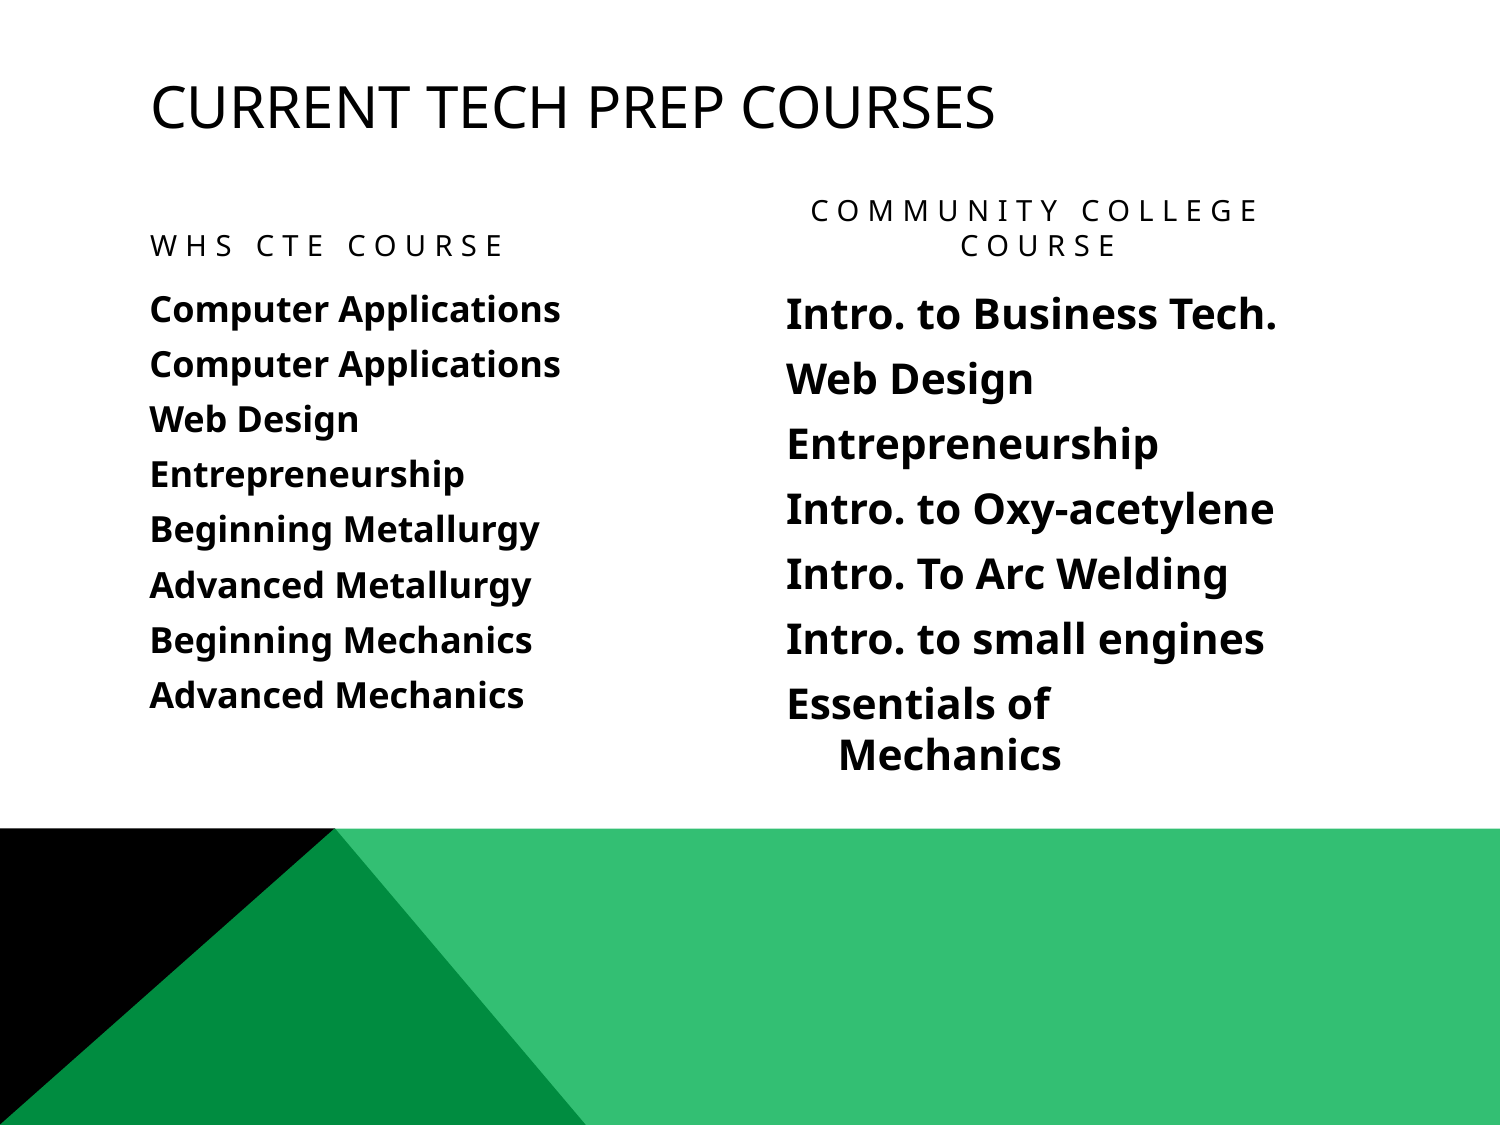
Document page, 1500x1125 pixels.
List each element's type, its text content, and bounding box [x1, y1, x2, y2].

title Current Tech Prep Courses [135, 60, 1369, 150]
list Intro. to Business Tech. Web Design Entrepreneurship Intro. to Oxy-acetylene Intro. To Arc Welding Intro. to small engines Essentials of Mechanics [771, 279, 1296, 790]
list Computer Applications Computer Applications Web Design Entrepreneurship Beginning Metallurgy Advanced Metallurgy Beginning Mechanics Advanced Mechanics [134, 279, 660, 790]
list Community College Course [725, 212, 1350, 270]
list WHS CTE Course [135, 179, 660, 270]
